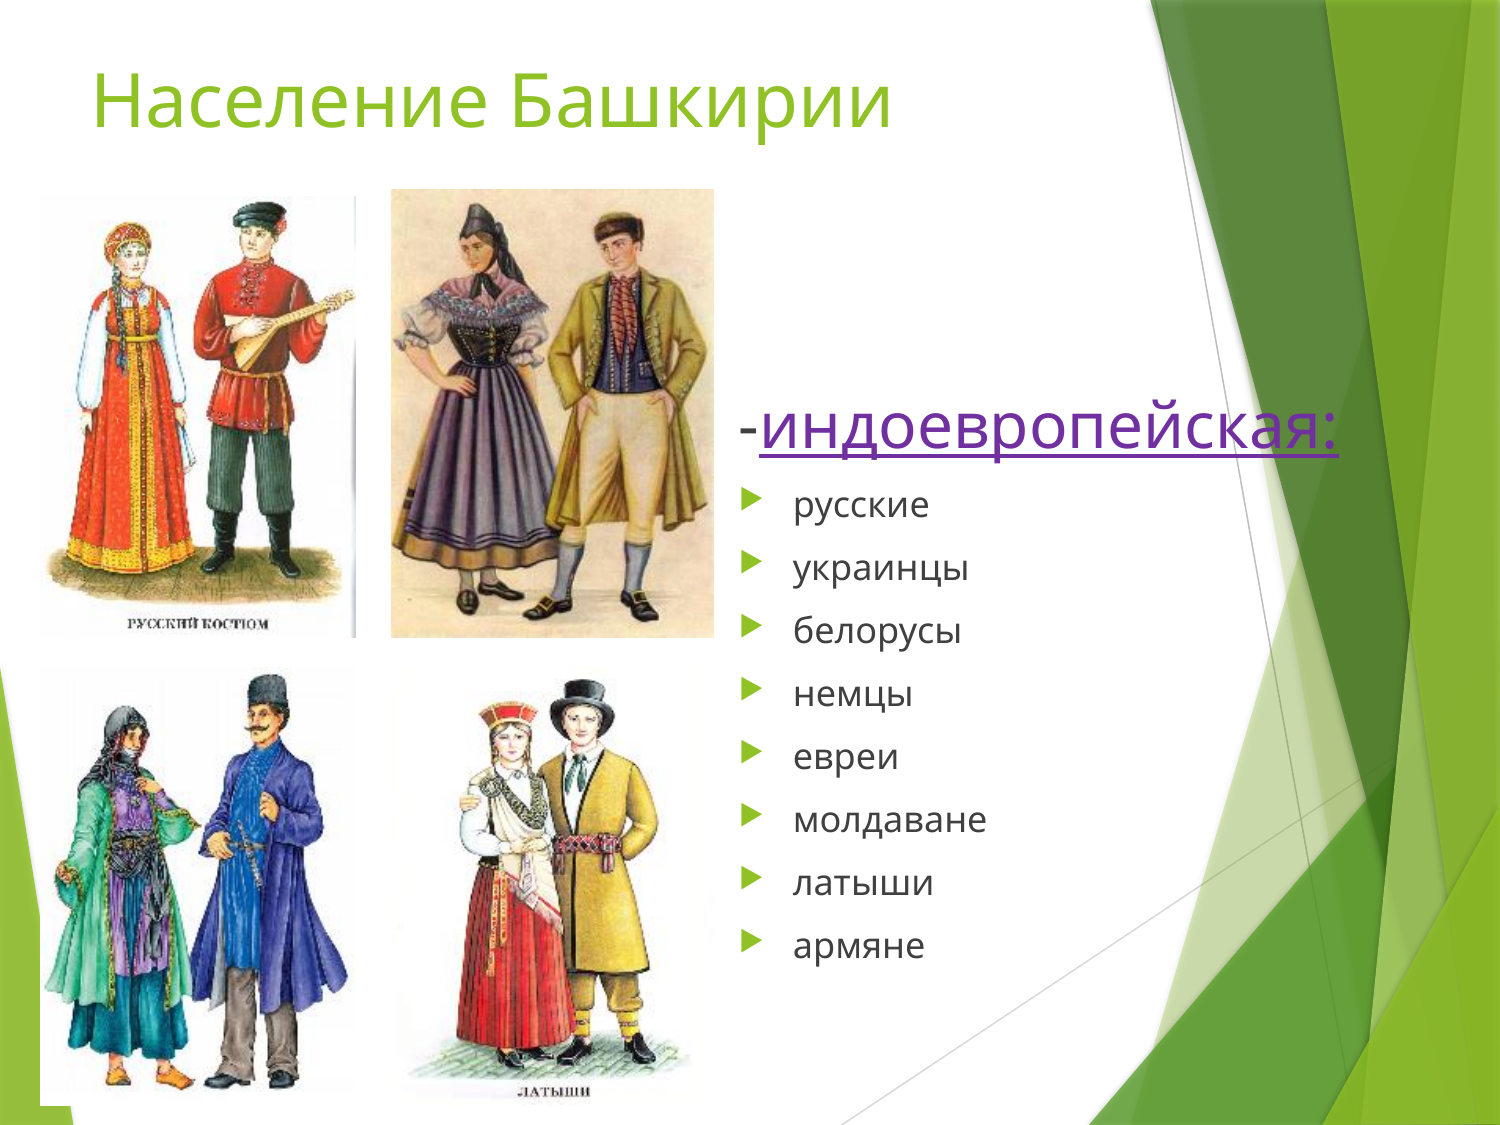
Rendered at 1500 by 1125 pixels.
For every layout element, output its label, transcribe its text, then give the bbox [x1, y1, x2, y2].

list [39, 195, 356, 639]
list -индоевропейская: русские украинцы белорусы немцы евреи молдаване латыши армяне [723, 377, 1415, 980]
title Население Башкирии [75, 45, 1425, 233]
picture [39, 667, 356, 1107]
picture [390, 189, 715, 639]
picture [390, 667, 715, 1105]
